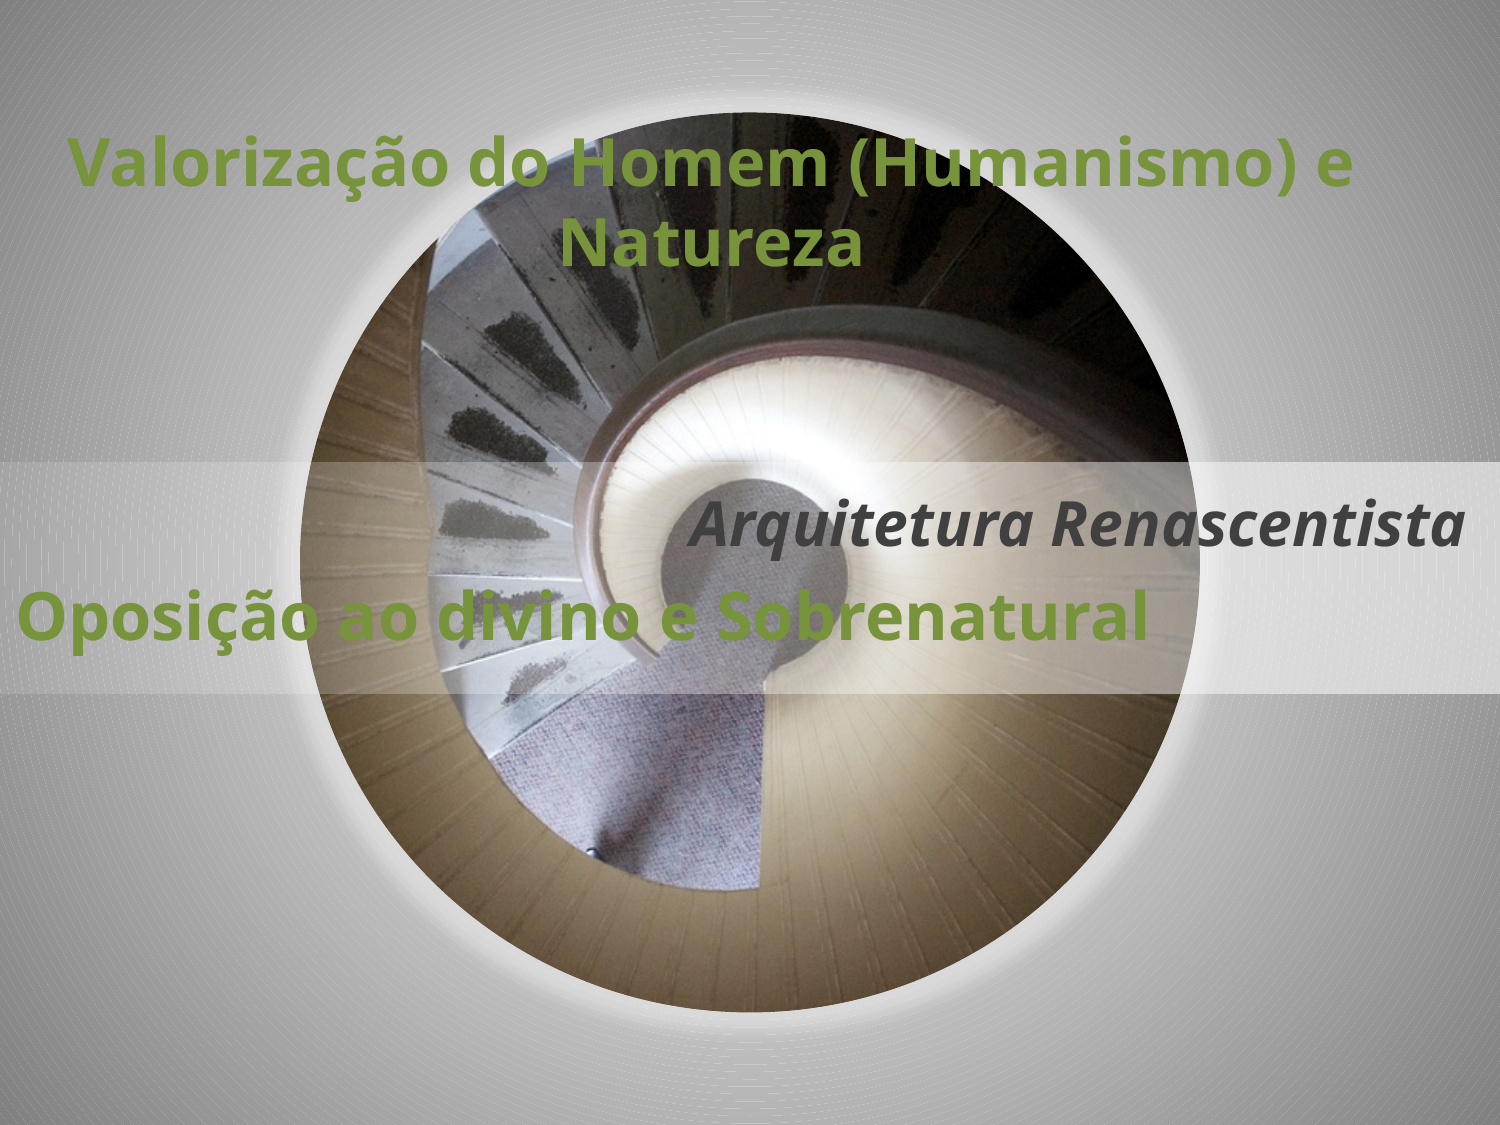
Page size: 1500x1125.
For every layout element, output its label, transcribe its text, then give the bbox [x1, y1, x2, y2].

subtitle Valorização do Homem (Humanismo) e Natureza Oposição ao divino e Sobrenatural [0, 112, 1424, 1125]
text_box Arquitetura Renascentista [1424, 476, 1483, 567]
picture [299, 112, 1201, 1013]
text_box [1424, 460, 1500, 696]
